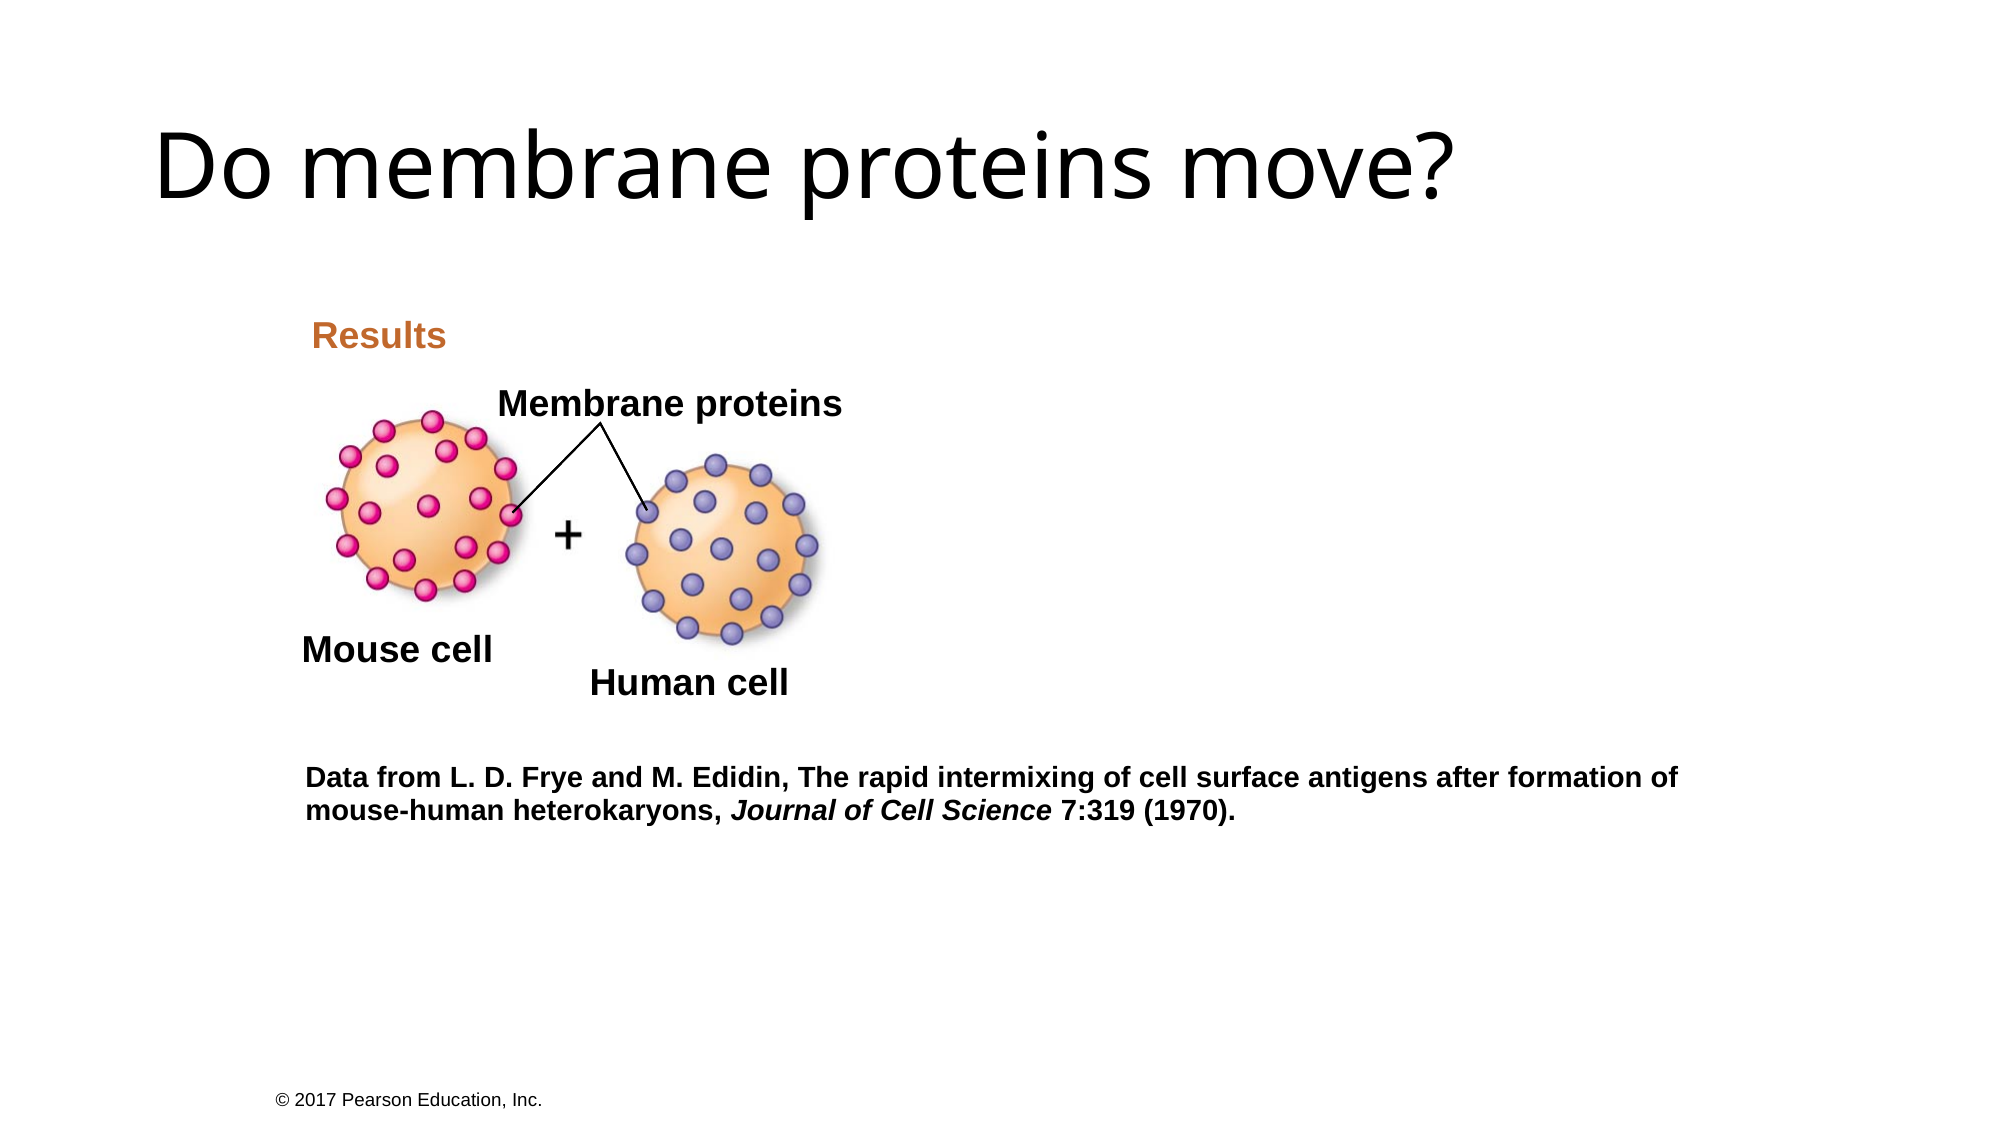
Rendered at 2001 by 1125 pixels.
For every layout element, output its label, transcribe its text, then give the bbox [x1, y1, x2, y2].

picture [298, 291, 1701, 834]
title Do membrane proteins move? [137, 59, 1863, 278]
text_box © 2017 Pearson Education, Inc. [260, 1080, 768, 1119]
